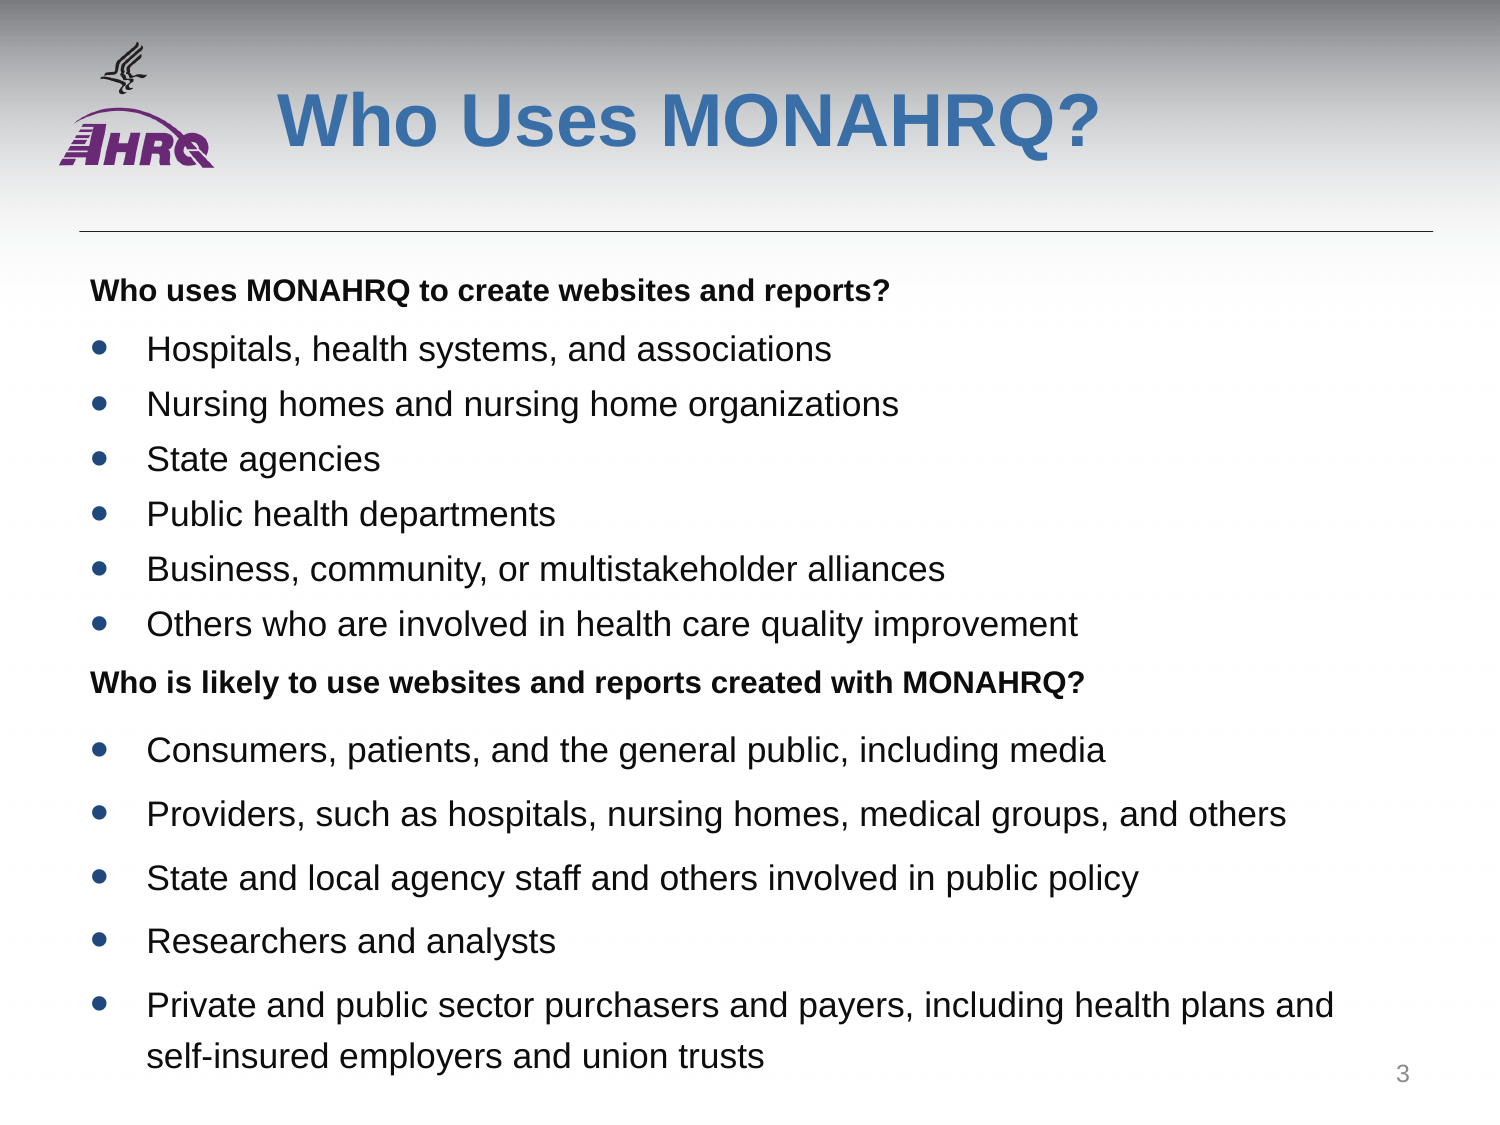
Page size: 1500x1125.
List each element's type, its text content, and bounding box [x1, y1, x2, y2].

list Who uses MONAHRQ to create websites and reports? Hospitals, health systems, and associations Nursing homes and nursing home organizations State agencies Public health departments Business, community, or multistakeholder alliances Others who are involved in health care quality improvement Who is likely to use websites and reports created with MONAHRQ? Consumers, patients, and the general public, including media Providers, such as hospitals, nursing homes, medical groups, and others State and local agency staff and others involved in public policy Researchers and analysts Private and public sector purchasers and payers, including health plans and self-insured employers and union trusts [75, 262, 1425, 1005]
title Who Uses MONAHRQ? [262, 45, 1425, 188]
slide_number 3 [1074, 1042, 1425, 1103]
picture [0, 0, 1500, 1125]
